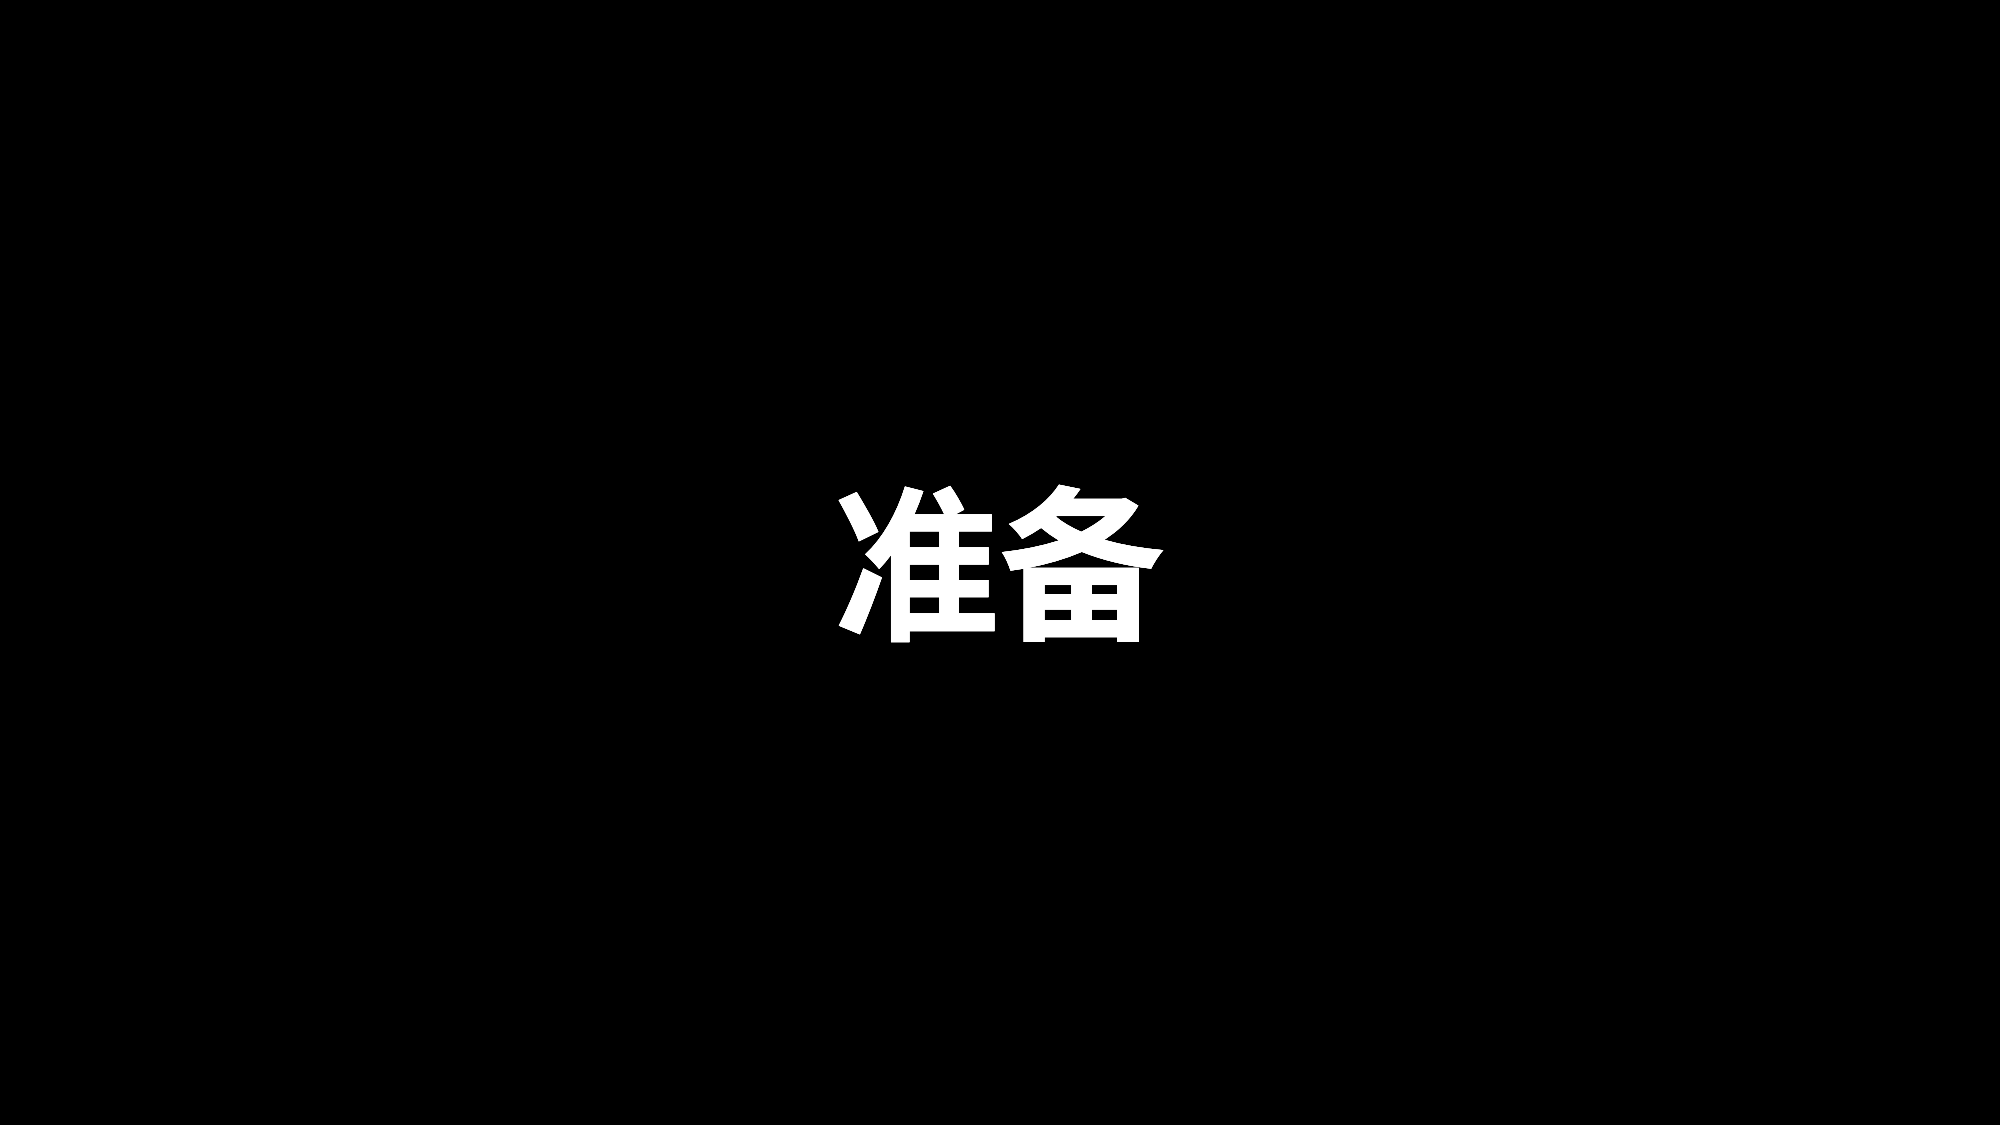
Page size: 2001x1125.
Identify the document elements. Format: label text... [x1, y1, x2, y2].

text_box 准备 [541, 453, 1459, 669]
